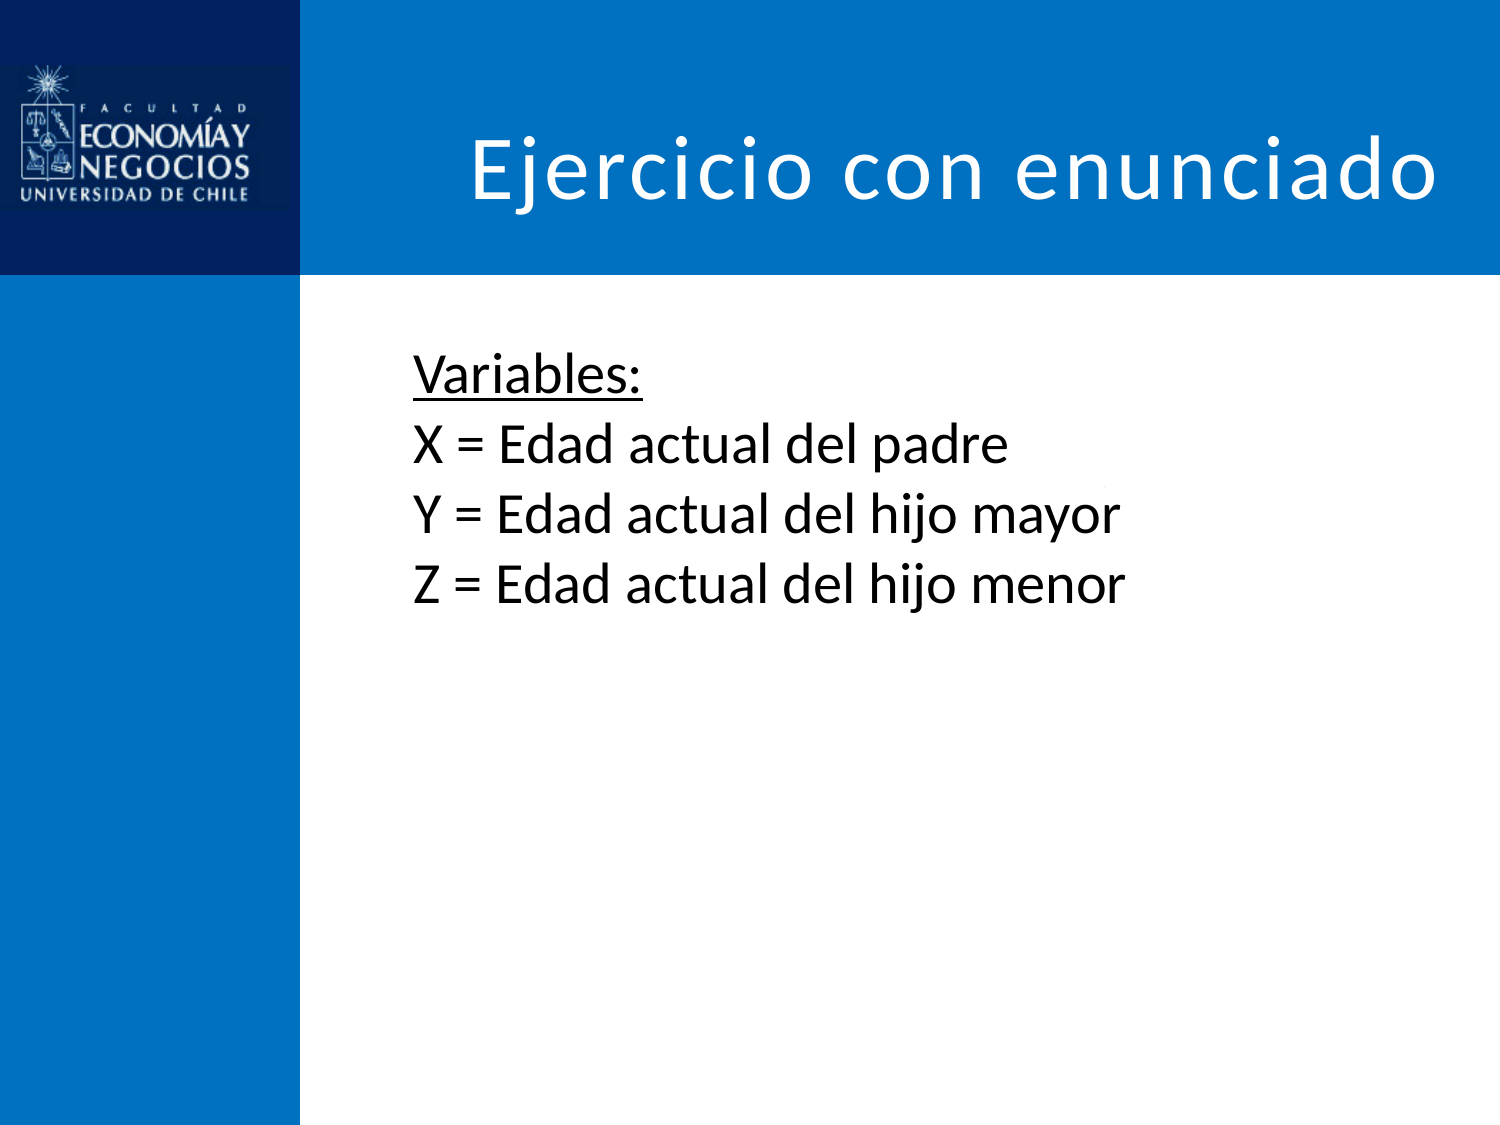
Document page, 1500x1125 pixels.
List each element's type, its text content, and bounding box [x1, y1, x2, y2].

text_box Variables: X = Edad actual del padre Y = Edad actual del hijo mayor Z = Edad actual del hijo menor [398, 328, 1450, 683]
picture [0, 64, 290, 211]
title Ejercicio con enunciado [281, 46, 1456, 279]
